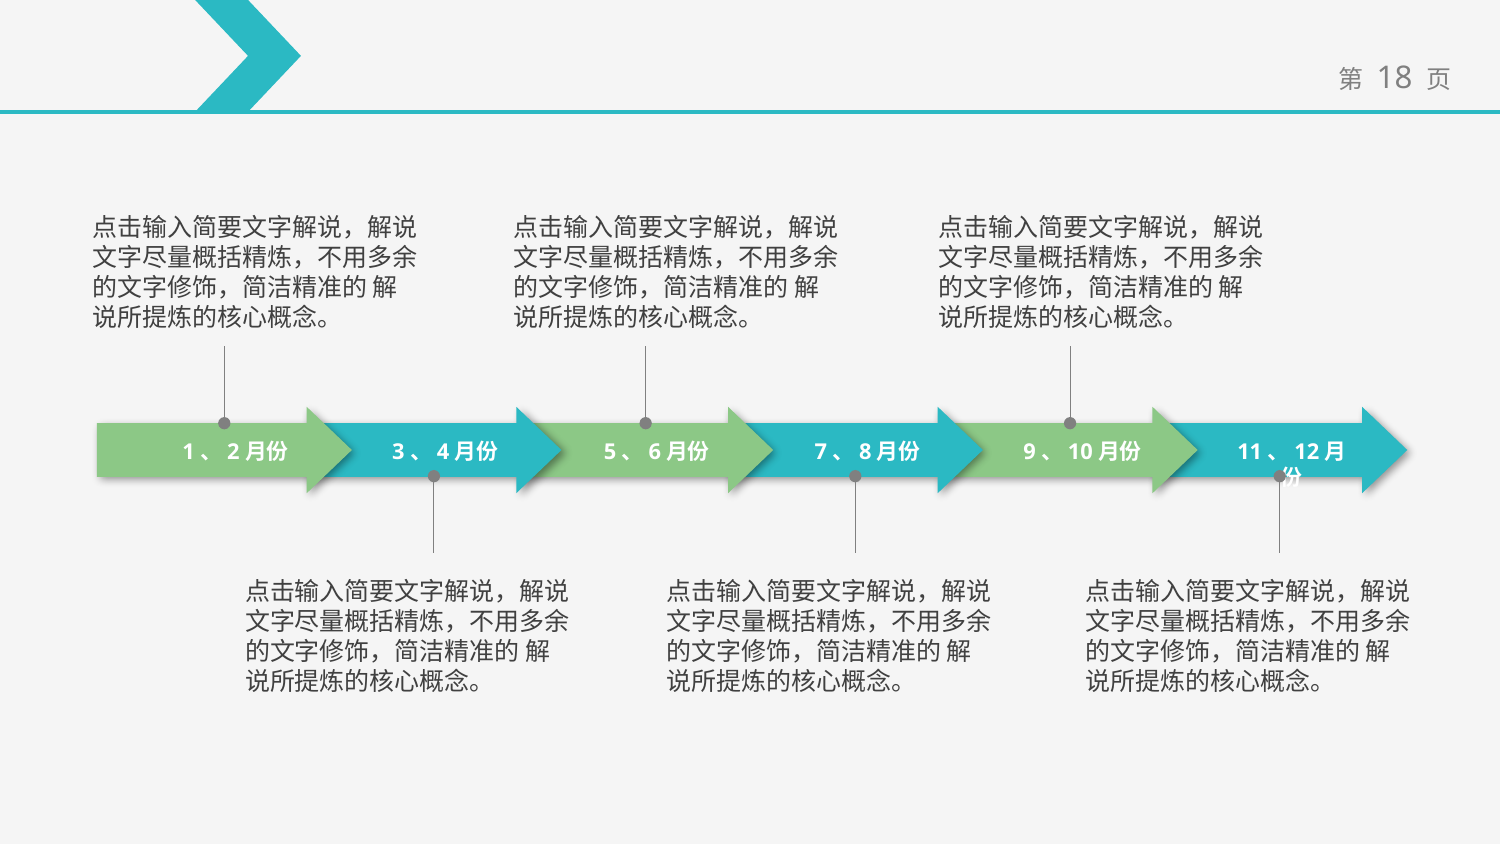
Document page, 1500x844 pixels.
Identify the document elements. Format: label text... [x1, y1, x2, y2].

text_box [1177, 404, 1409, 487]
text_box 点击输入简要文字解说，解说文字尽量概括精炼，不用多余的文字修饰，简洁精准的 解说所提炼的核心概念。 [1085, 575, 1411, 696]
text_box [95, 404, 354, 496]
text_box 9、10月份 [1002, 429, 1163, 471]
text_box 5、6月份 [584, 429, 730, 471]
text_box [964, 404, 1200, 496]
text_box 1、2月份 [162, 429, 309, 471]
text_box [753, 404, 985, 496]
text_box 点击输入简要文字解说，解说文字尽量概括精炼，不用多余的文字修饰，简洁精准的 解说所提炼的核心概念。 [938, 211, 1264, 332]
text_box 7、8月份 [788, 429, 947, 471]
text_box 点击输入简要文字解说，解说文字尽量概括精炼，不用多余的文字修饰，简洁精准的 解说所提炼的核心概念。 [513, 211, 840, 332]
text_box 点击输入简要文字解说，解说文字尽量概括精炼，不用多余的文字修饰，简洁精准的 解说所提炼的核心概念。 [92, 211, 418, 332]
text_box 11、12月份 [1213, 429, 1371, 498]
text_box 3、4月份 [372, 429, 518, 471]
text_box [333, 404, 563, 496]
text_box 点击输入简要文字解说，解说文字尽量概括精炼，不用多余的文字修饰，简洁精准的 解说所提炼的核心概念。 [245, 575, 571, 696]
text_box [542, 404, 775, 496]
text_box 点击输入简要文字解说，解说文字尽量概括精炼，不用多余的文字修饰，简洁精准的 解说所提炼的核心概念。 [666, 575, 992, 696]
